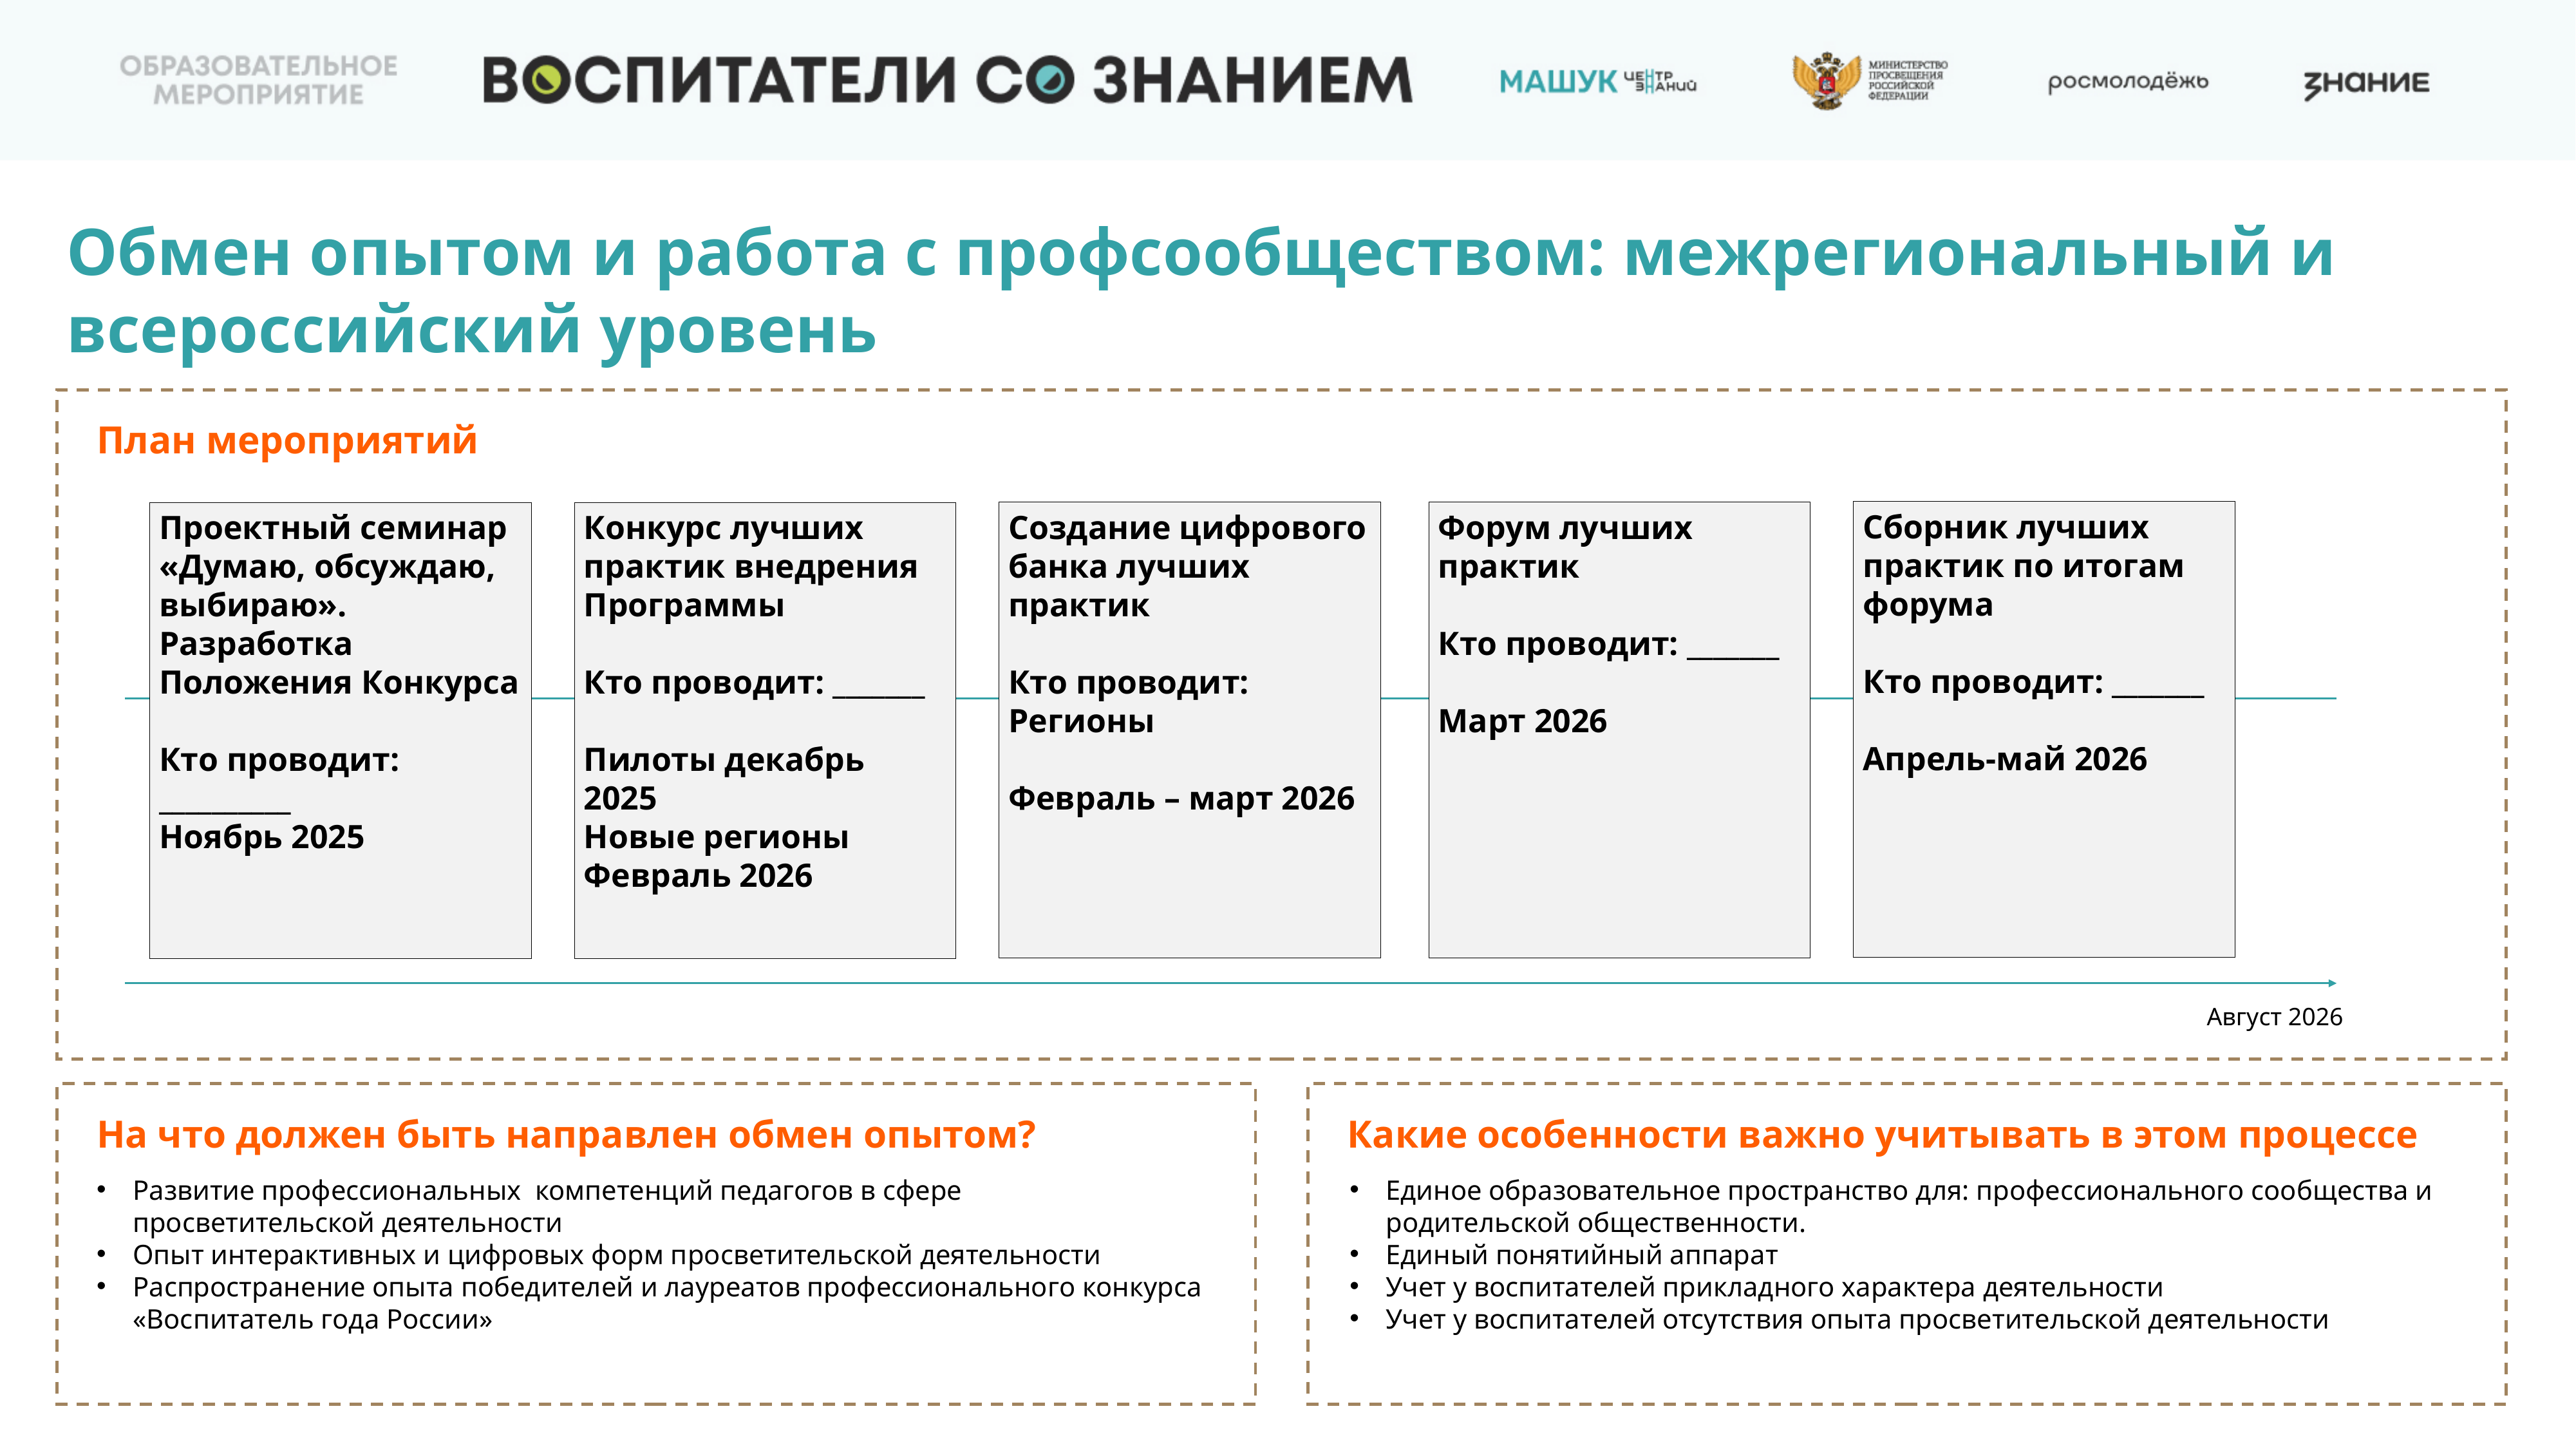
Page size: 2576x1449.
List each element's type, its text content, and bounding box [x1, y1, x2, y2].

picture [0, 0, 2576, 1449]
text_box [57, 389, 2507, 1059]
text_box Развитие профессиональных компетенций педагогов в сфере просветительской деятельности Опыт интерактивных и цифровых форм просветительской деятельности Распространение опыта победителей и лауреатов профессионального конкурса «Воспитатель года России» [87, 1168, 1221, 1339]
text_box Август 2026 [2197, 996, 2409, 1036]
text_box Проектный семинар «Думаю, обсуждаю, выбираю». Разработка Положения Конкурса Кто проводит: __________ Ноябрь 2025 [149, 502, 532, 698]
text_box [1307, 1083, 2507, 1405]
text_box Сборник лучших практик по итогам форума Кто проводит: _______ Апрель-май 2026 [1853, 699, 2235, 958]
text_box План мероприятий [87, 411, 594, 466]
text_box Конкурс лучших практик внедрения Программы Кто проводит: _______ Пилоты декабрь 2025 Новые регионы Февраль 2026 [574, 502, 957, 698]
text_box Форум лучших практик Кто проводит: _______ Март 2026 [1428, 502, 1811, 698]
text_box Какие особенности важно учитывать в этом процессе [1337, 1105, 2519, 1160]
text_box Проектный семинар «Думаю, обсуждаю, выбираю». Разработка Положения Конкурса Кто проводит: __________ Ноябрь 2025 [149, 699, 532, 959]
text_box Обмен опытом и работа с профсообществом: межрегиональный и всероссийский уровень [57, 206, 2445, 370]
text_box Форум лучших практик Кто проводит: _______ Март 2026 [1428, 699, 1811, 958]
text_box Единое образовательное пространство для: профессионального сообщества и родительской общественности. Единый понятийный аппарат Учет у воспитателей прикладного характера деятельности Учет у воспитателей отсутствия опыта просветительской деятельности [1340, 1168, 2474, 1339]
text_box Создание цифрового банка лучших практик Кто проводит: Регионы Февраль – март 2026 [999, 699, 1382, 958]
text_box Конкурс лучших практик внедрения Программы Кто проводит: _______ Пилоты декабрь 2025 Новые регионы Февраль 2026 [574, 699, 957, 959]
text_box Создание цифрового банка лучших практик Кто проводит: Регионы Февраль – март 2026 [999, 502, 1382, 698]
text_box [57, 1083, 1256, 1405]
text_box На что должен быть направлен обмен опытом? [87, 1105, 1204, 1160]
text_box Сборник лучших практик по итогам форума Кто проводит: _______ Апрель-май 2026 [1853, 501, 2235, 698]
